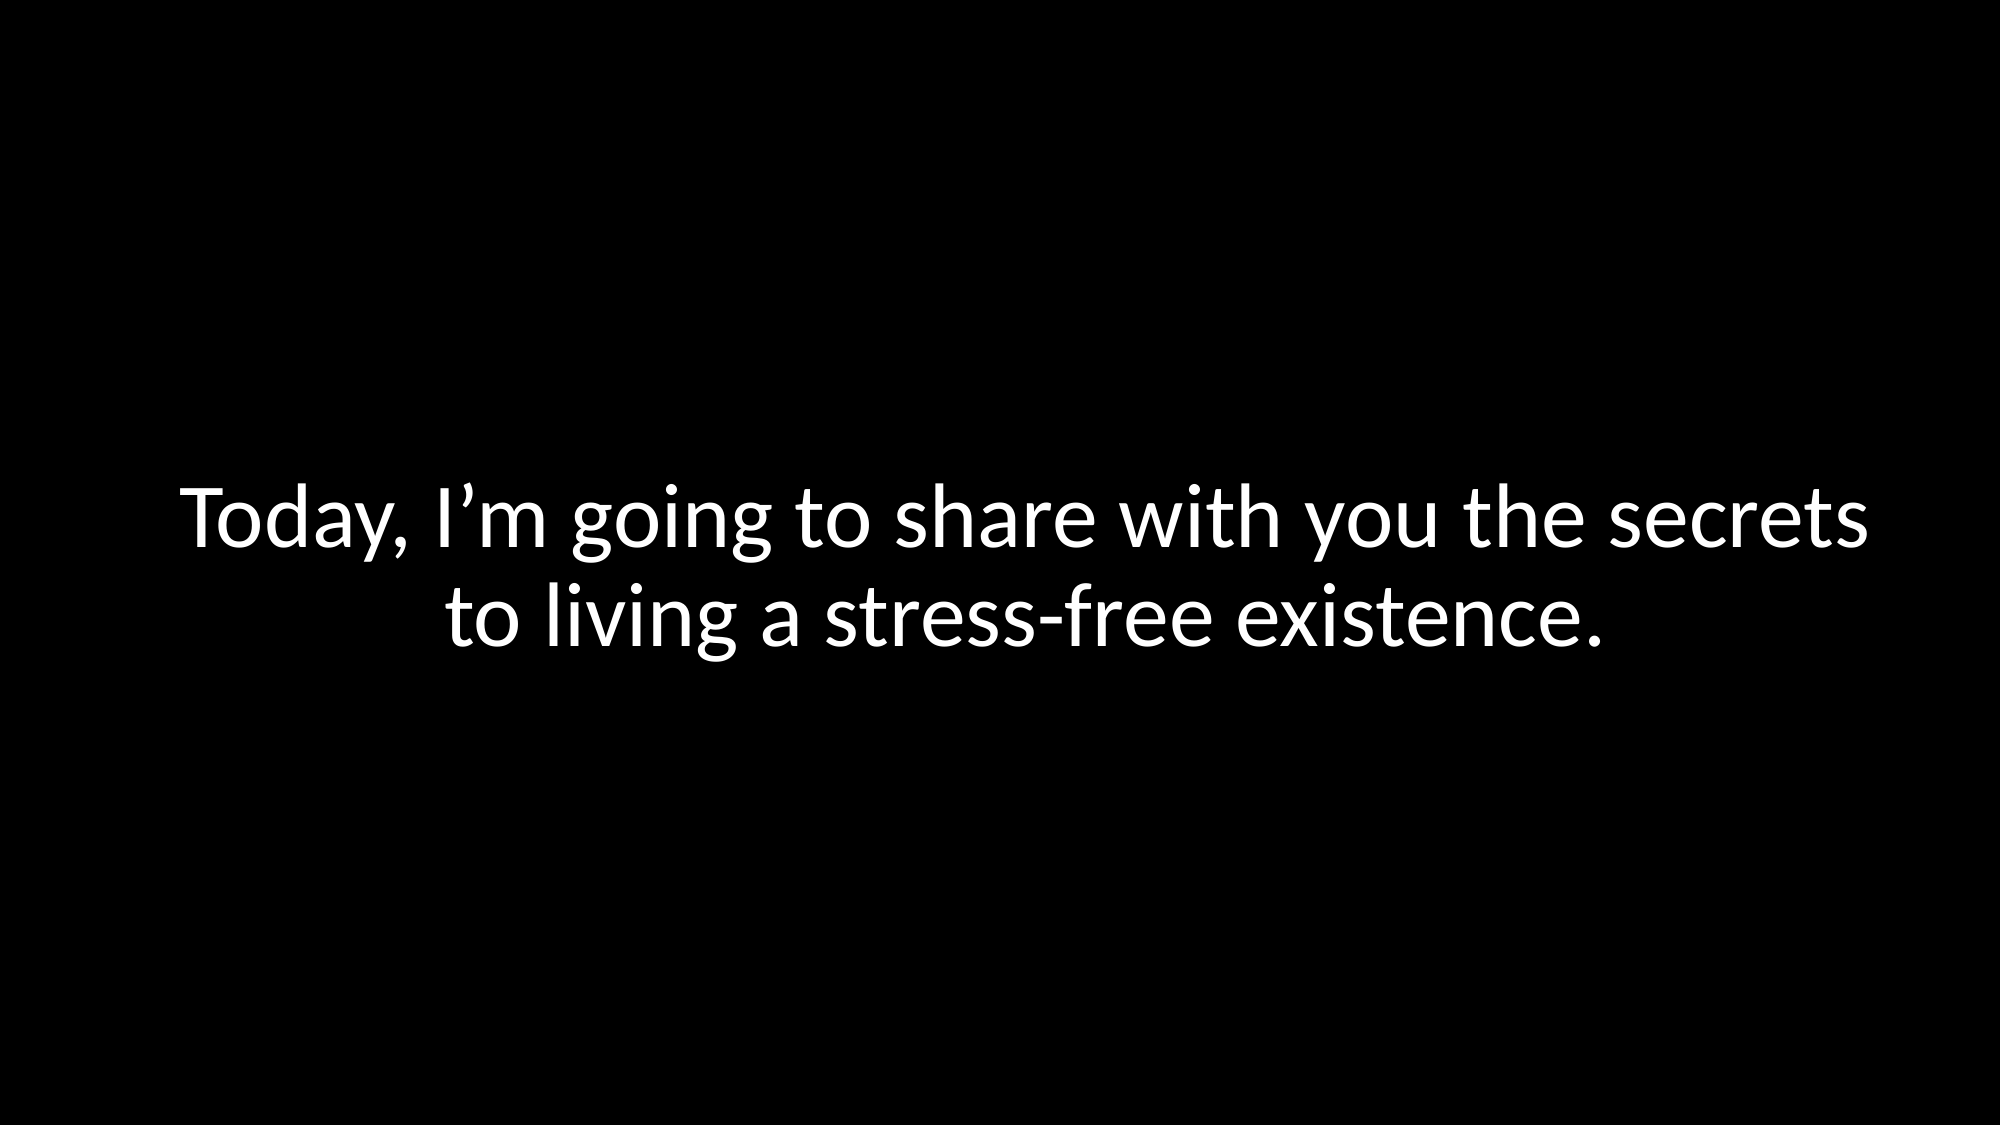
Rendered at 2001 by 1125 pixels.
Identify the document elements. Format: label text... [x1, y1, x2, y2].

list Today, I’m going to share with you the secrets to living a stress-free existence. [163, 461, 1889, 817]
